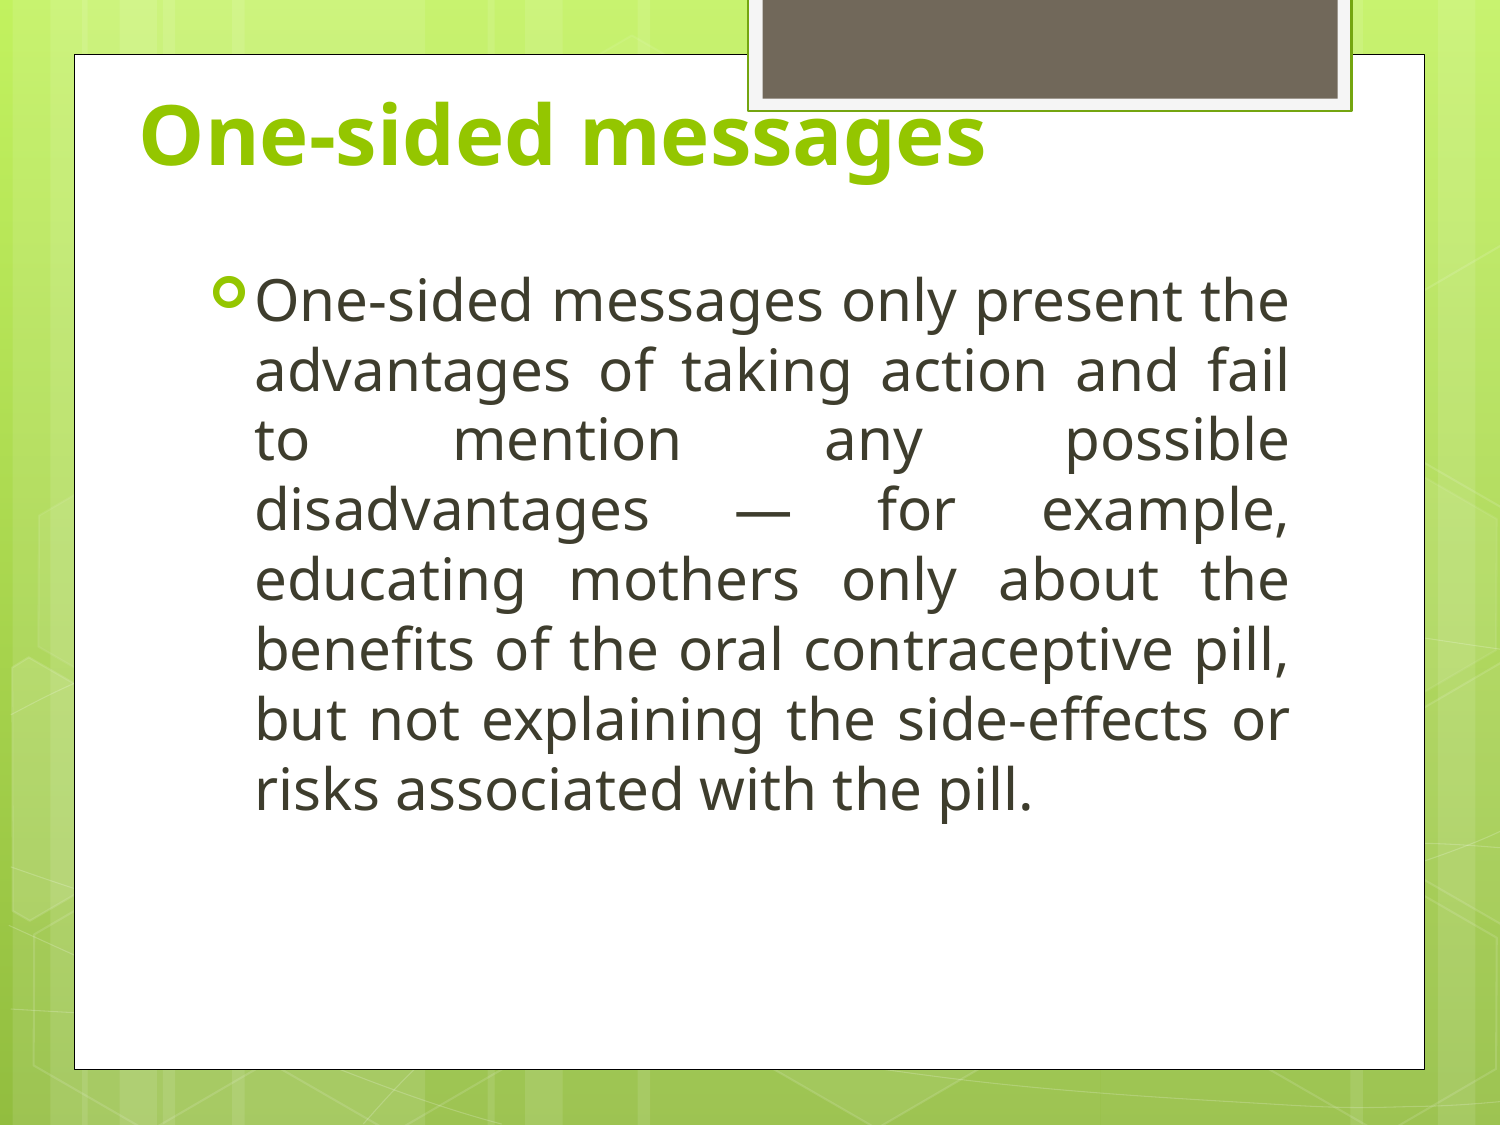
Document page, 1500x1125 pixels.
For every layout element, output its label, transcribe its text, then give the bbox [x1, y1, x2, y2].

list One-sided messages only present the advantages of taking action and fail to mention any possible disadvantages — for example, educating mothers only about the benefits of the oral contraceptive pill, but not explaining the side-effects or risks associated with the pill. [183, 255, 1306, 1000]
title One-sided messages [123, 101, 1277, 290]
